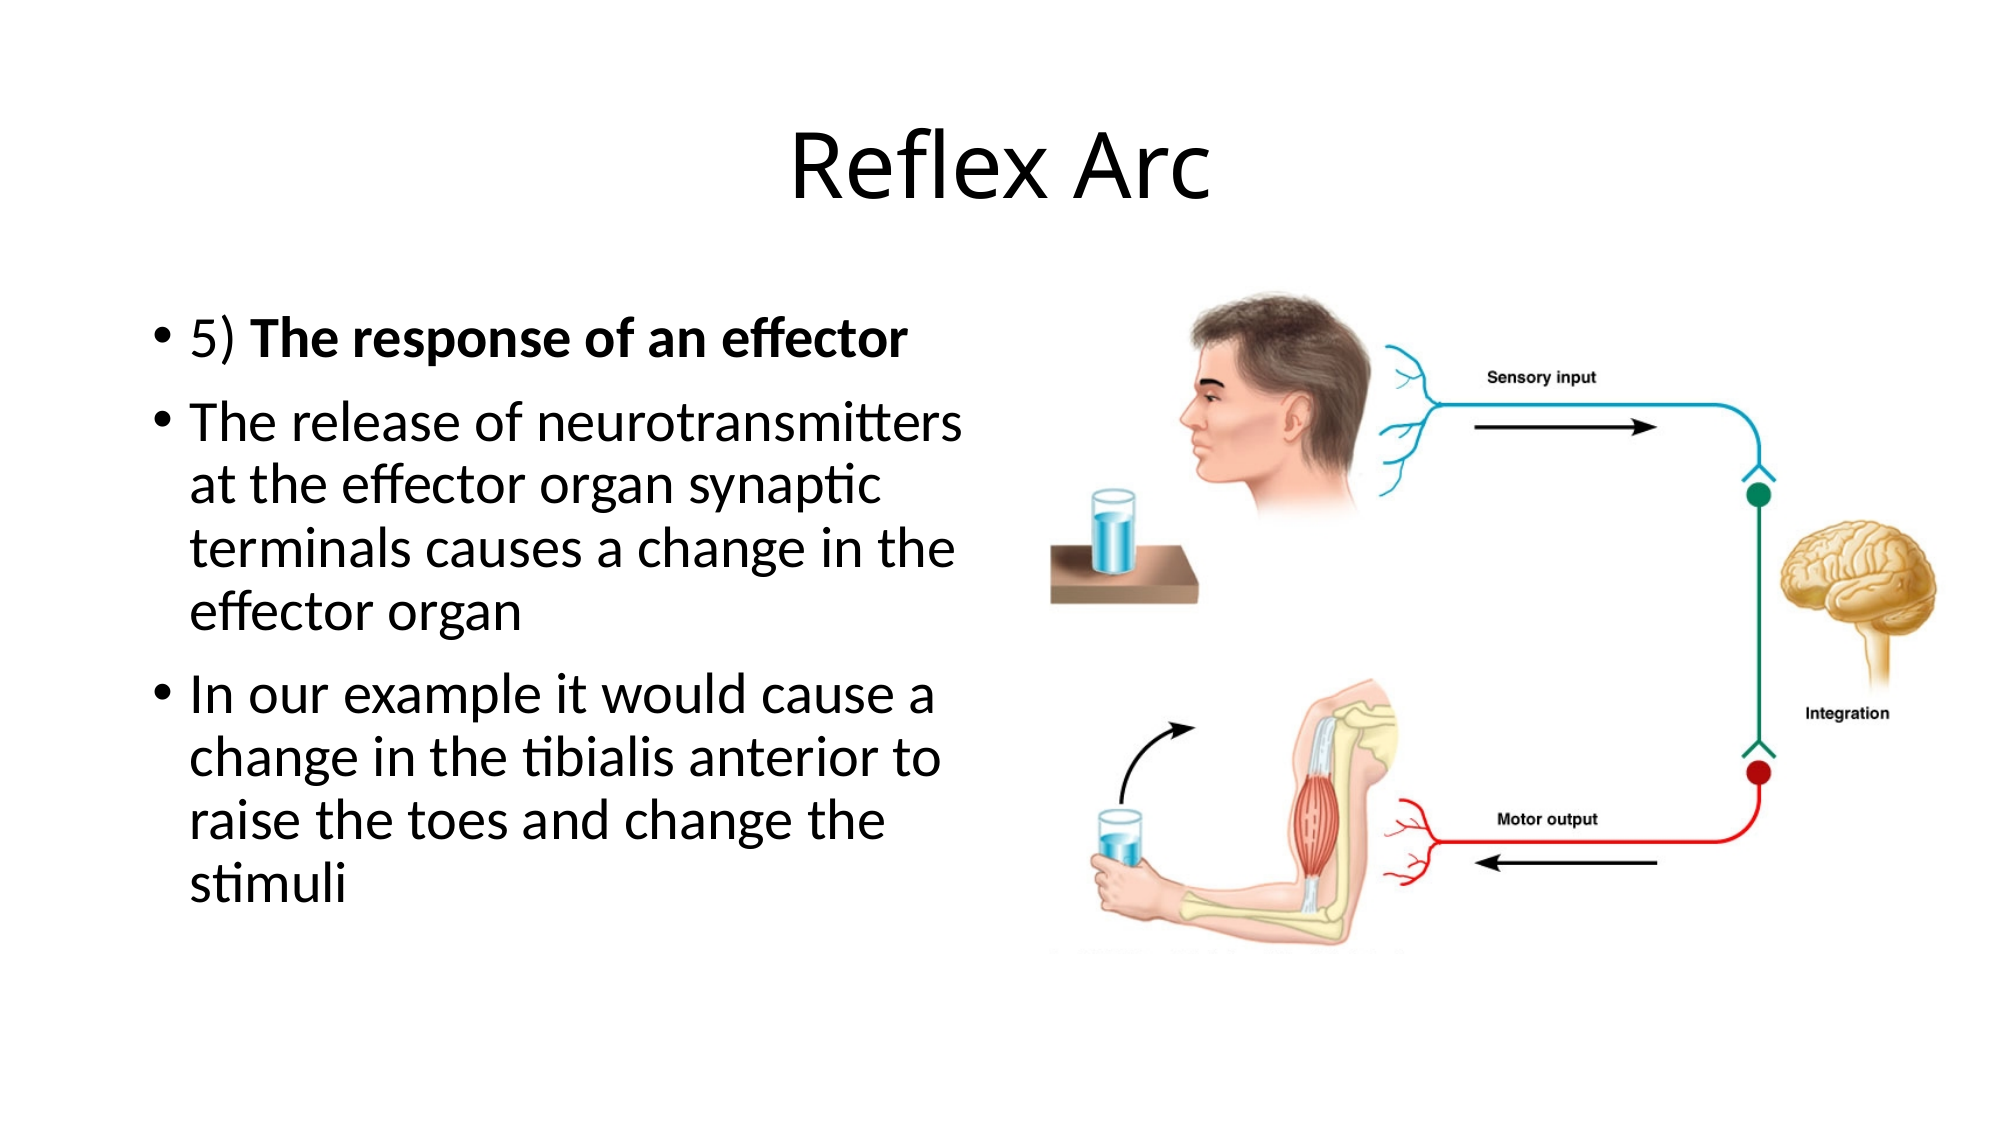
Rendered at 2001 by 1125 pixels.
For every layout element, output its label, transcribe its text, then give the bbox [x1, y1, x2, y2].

title Reflex Arc [137, 59, 1863, 278]
list 5) The response of an effector The release of neurotransmitters at the effector organ synaptic terminals causes a change in the effector organ In our example it would cause a change in the tibialis anterior to raise the toes and change the stimuli [137, 299, 988, 1014]
picture [1040, 277, 1949, 954]
